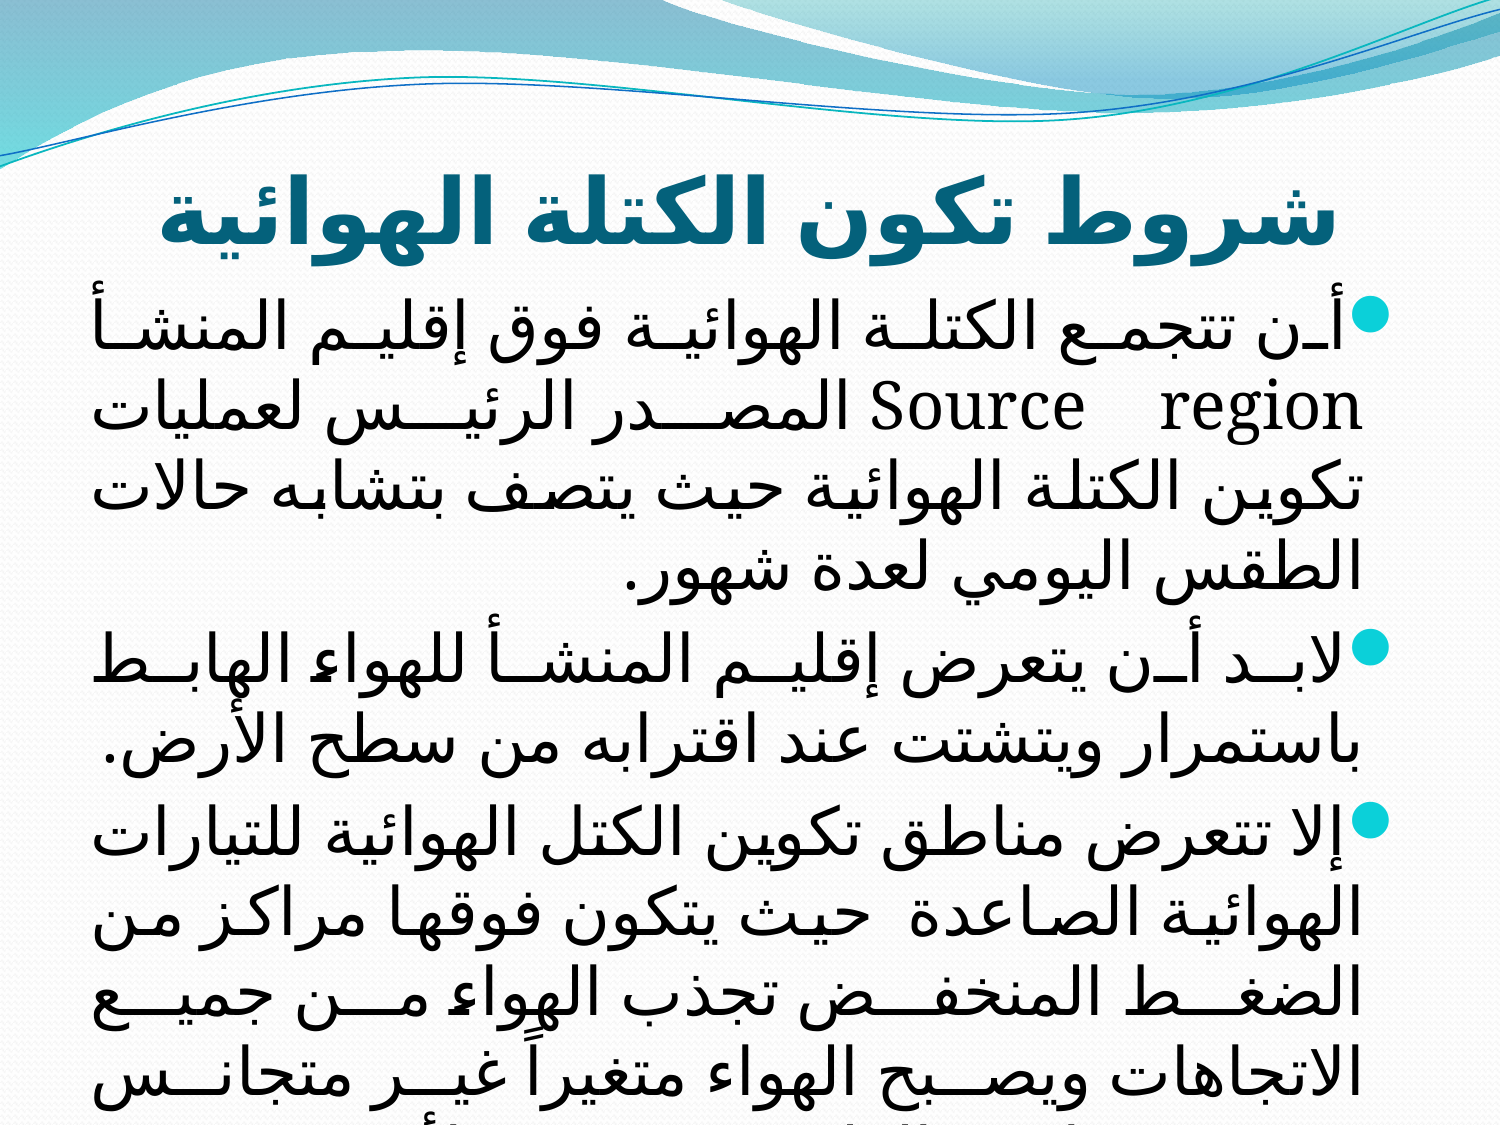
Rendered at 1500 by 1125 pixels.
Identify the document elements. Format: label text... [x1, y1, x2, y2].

title شروط تكون الكتلة الهوائية [75, 115, 1425, 263]
list أن تتجمع الكتلة الهوائية فوق إقليم المنشأ Source region المصدر الرئيس لعمليات تكوين الكتلة الهوائية حيث يتصف بتشابه حالات الطقس اليومي لعدة شهور. لابد أن يتعرض إقليم المنشأ للهواء الهابط باستمرار ويتشتت عند اقترابه من سطح الأرض. إلا تتعرض مناطق تكوين الكتل الهوائية للتيارات الهوائية الصاعدة حيث يتكون فوقها مراكز من الضغط المنخفض تجذب الهواء من جميع الاتجاهات ويصبح الهواء متغيراً غير متجانس وتتنوع خصائصه الطبيعية من جزء لأخر [75, 275, 1425, 1038]
